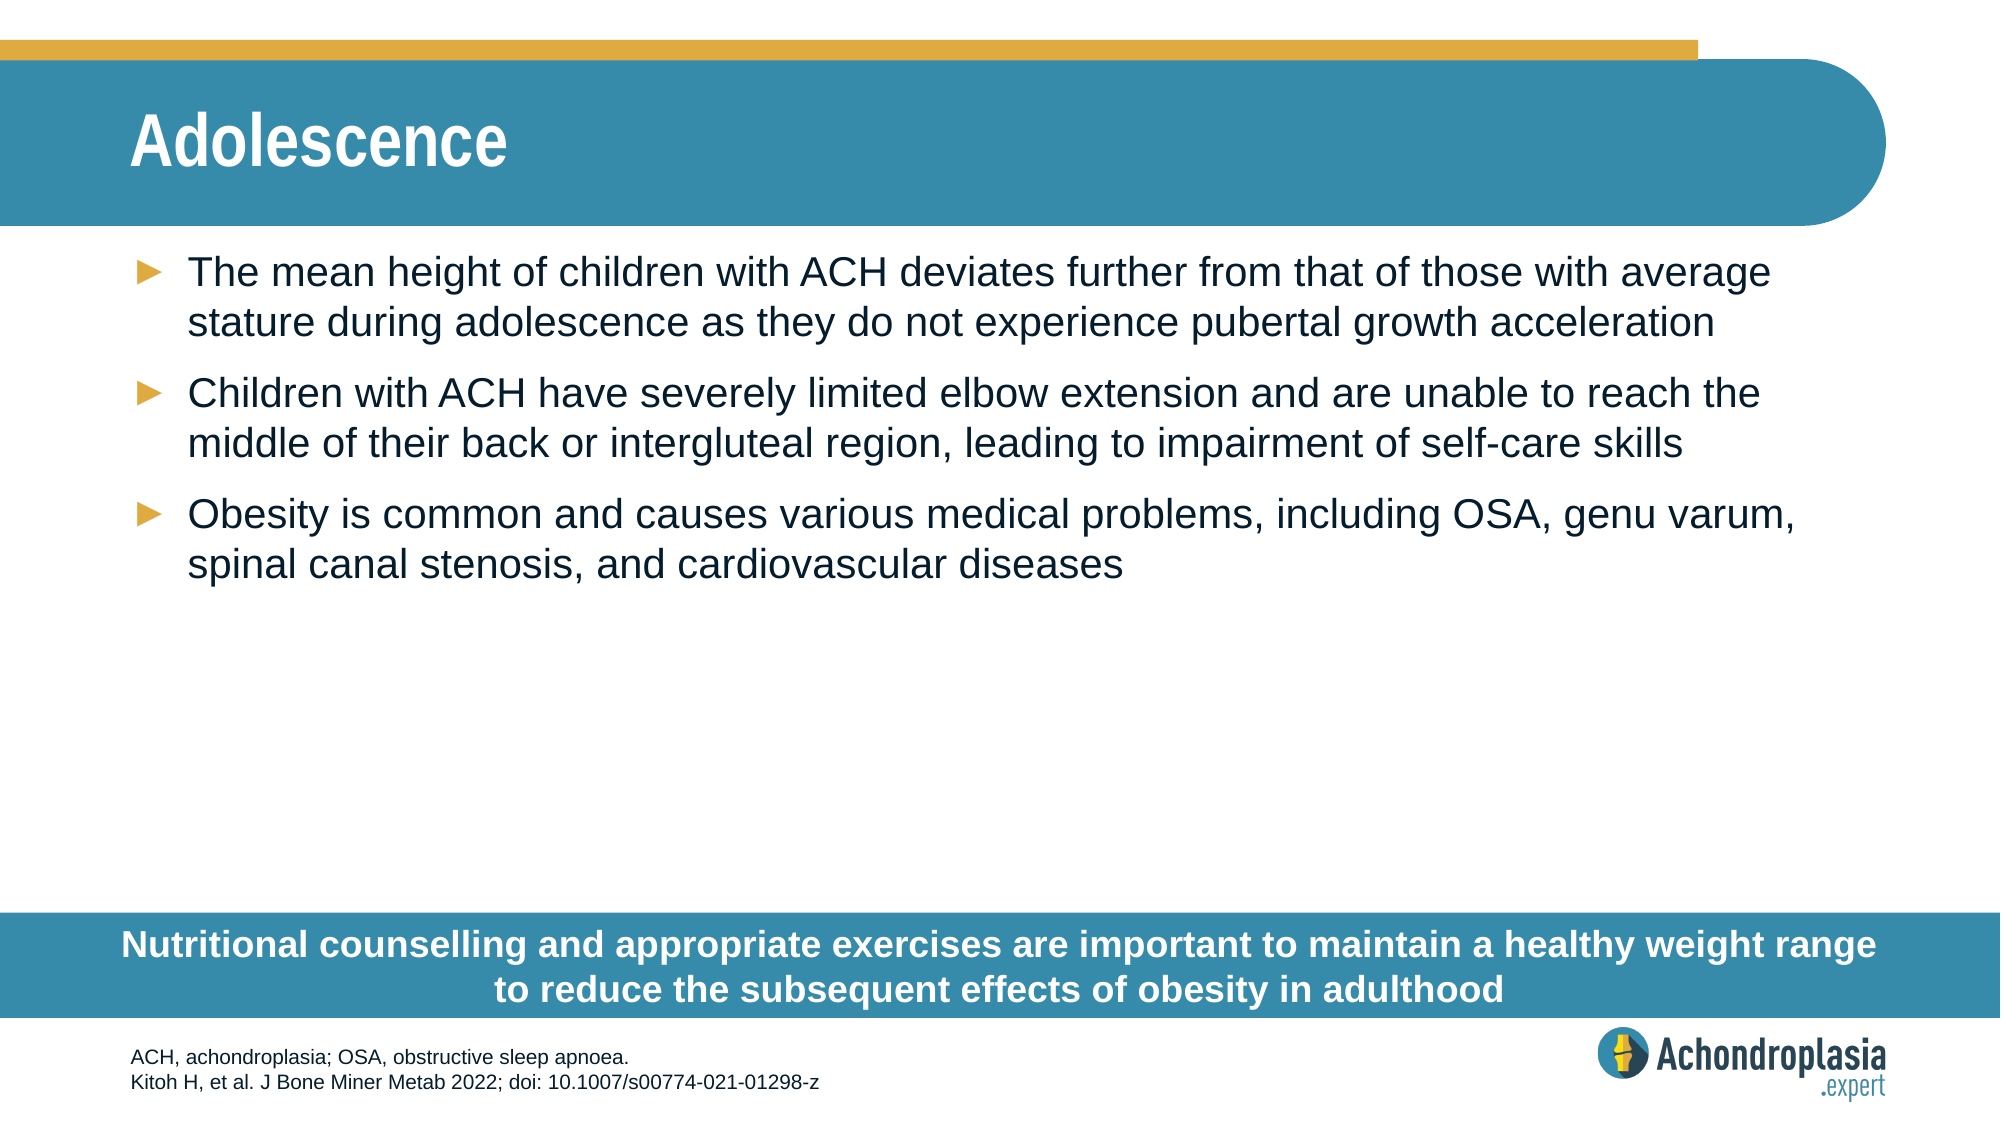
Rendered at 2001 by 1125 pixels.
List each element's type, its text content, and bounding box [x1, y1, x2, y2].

footer ACH, achondroplasia; OSA, obstructive sleep apnoea. Kitoh H, et al. J Bone Miner Metab 2022; doi: 10.1007/s00774-021-01298-z [115, 1018, 1598, 1102]
list Nutritional counselling and appropriate exercises are important to maintain a healthy weight range to reduce the subsequent effects of obesity in adulthood [0, 912, 2000, 1018]
title Adolescence [114, 59, 1886, 225]
picture [1598, 1027, 1886, 1102]
list The mean height of children with ACH deviates further from that of those with average stature during adolescence as they do not experience pubertal growth acceleration Children with ACH have severely limited elbow extension and are unable to reach the middle of their back or intergluteal region, leading to impairment of self-care skills Obesity is common and causes various medical problems, including OSA, genu varum, spinal canal stenosis, and cardiovascular diseases [114, 237, 1886, 880]
